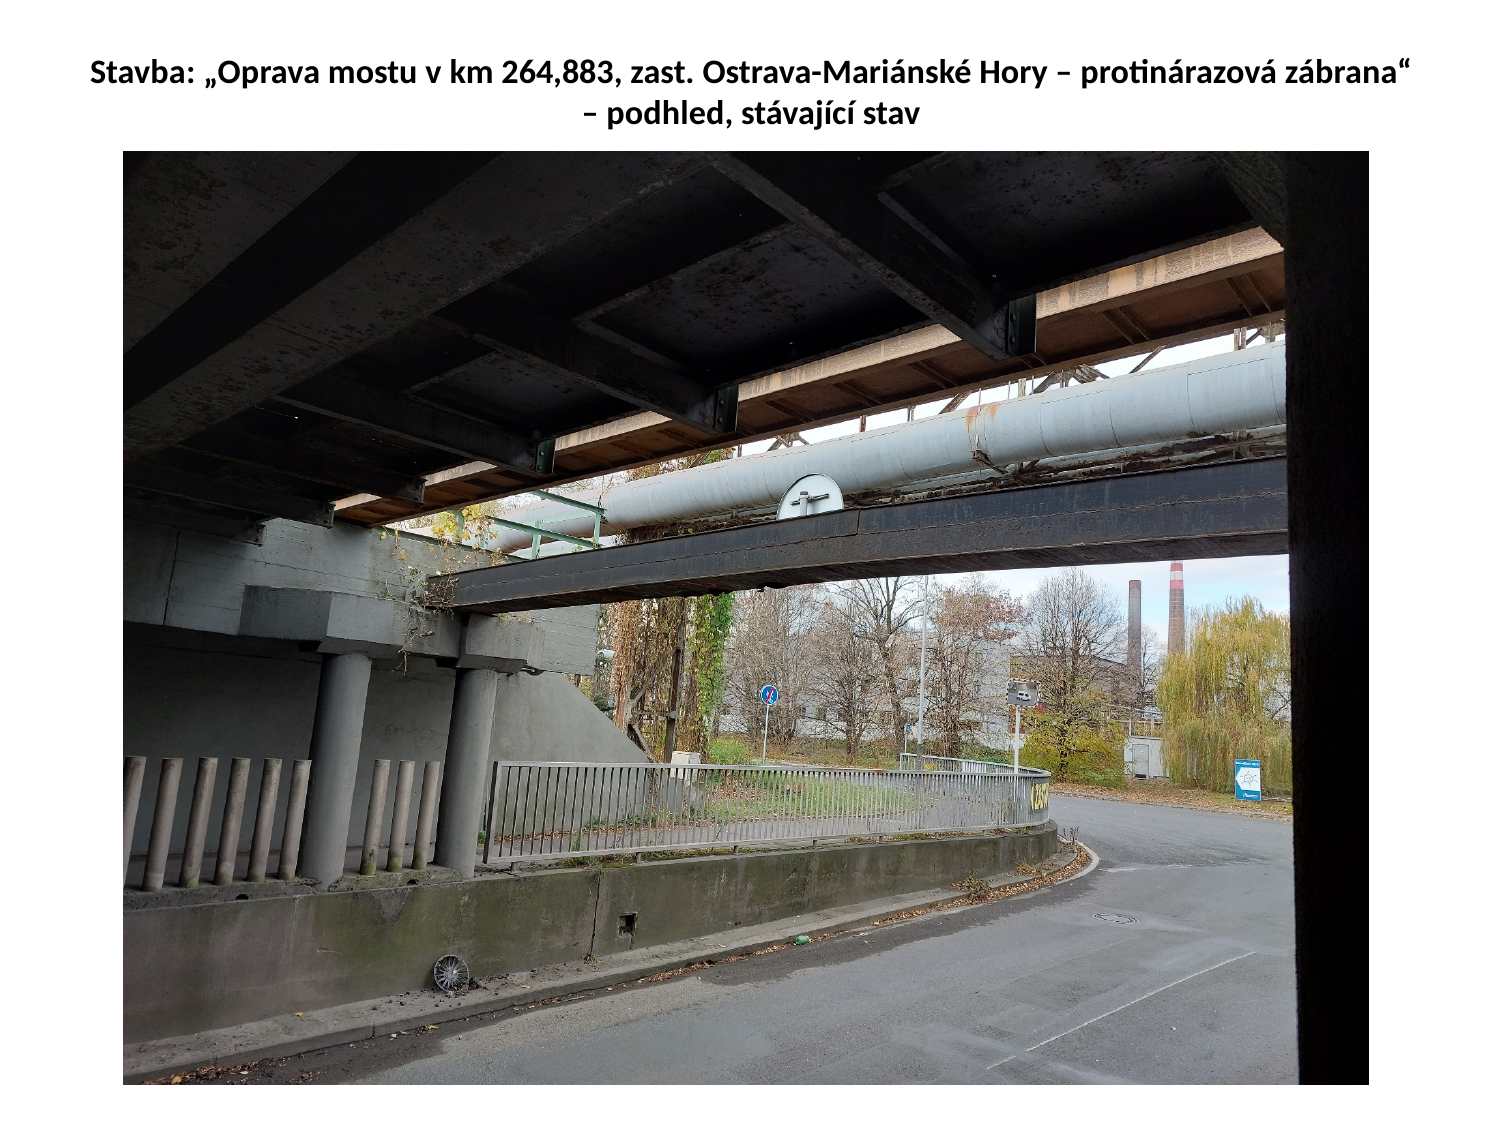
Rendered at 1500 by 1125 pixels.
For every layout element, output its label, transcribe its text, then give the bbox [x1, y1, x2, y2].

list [123, 151, 1369, 1086]
text_box Stavba: „Oprava mostu v km 264,883, zast. Ostrava-Mariánské Hory – protinárazová zábrana“ – podhled, stávající stav [19, 30, 1483, 149]
